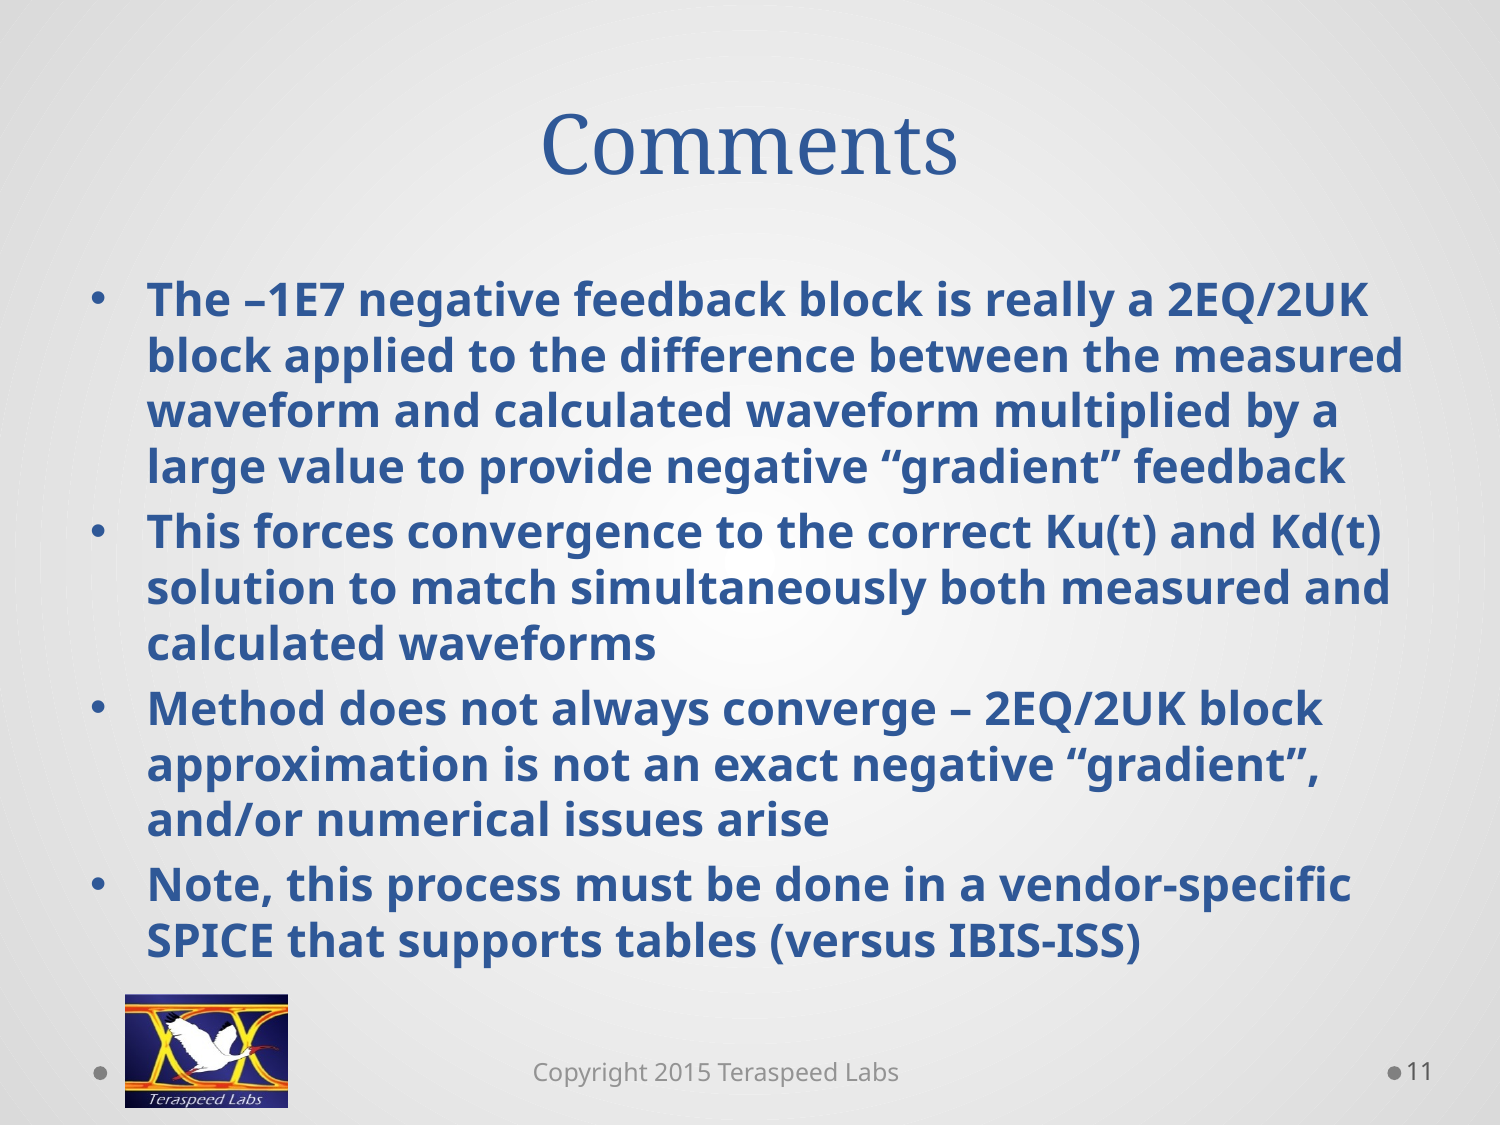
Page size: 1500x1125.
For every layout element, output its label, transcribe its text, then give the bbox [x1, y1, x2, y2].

picture [125, 1005, 288, 1108]
title Comments [75, 0, 1425, 262]
list The –1E7 negative feedback block is really a 2EQ/2UK block applied to the difference between the measured waveform and calculated waveform multiplied by a large value to provide negative “gradient” feedback This forces convergence to the correct Ku(t) and Kd(t) solution to match simultaneously both measured and calculated waveforms Method does not always converge – 2EQ/2UK block approximation is not an exact negative “gradient”, and/or numerical issues arise Note, this process must be done in a vendor-specific SPICE that supports tables (versus IBIS-ISS) [75, 262, 1425, 1005]
slide_number 11 [1401, 1042, 1494, 1103]
footer Copyright 2015 Teraspeed Labs [525, 1043, 993, 1103]
